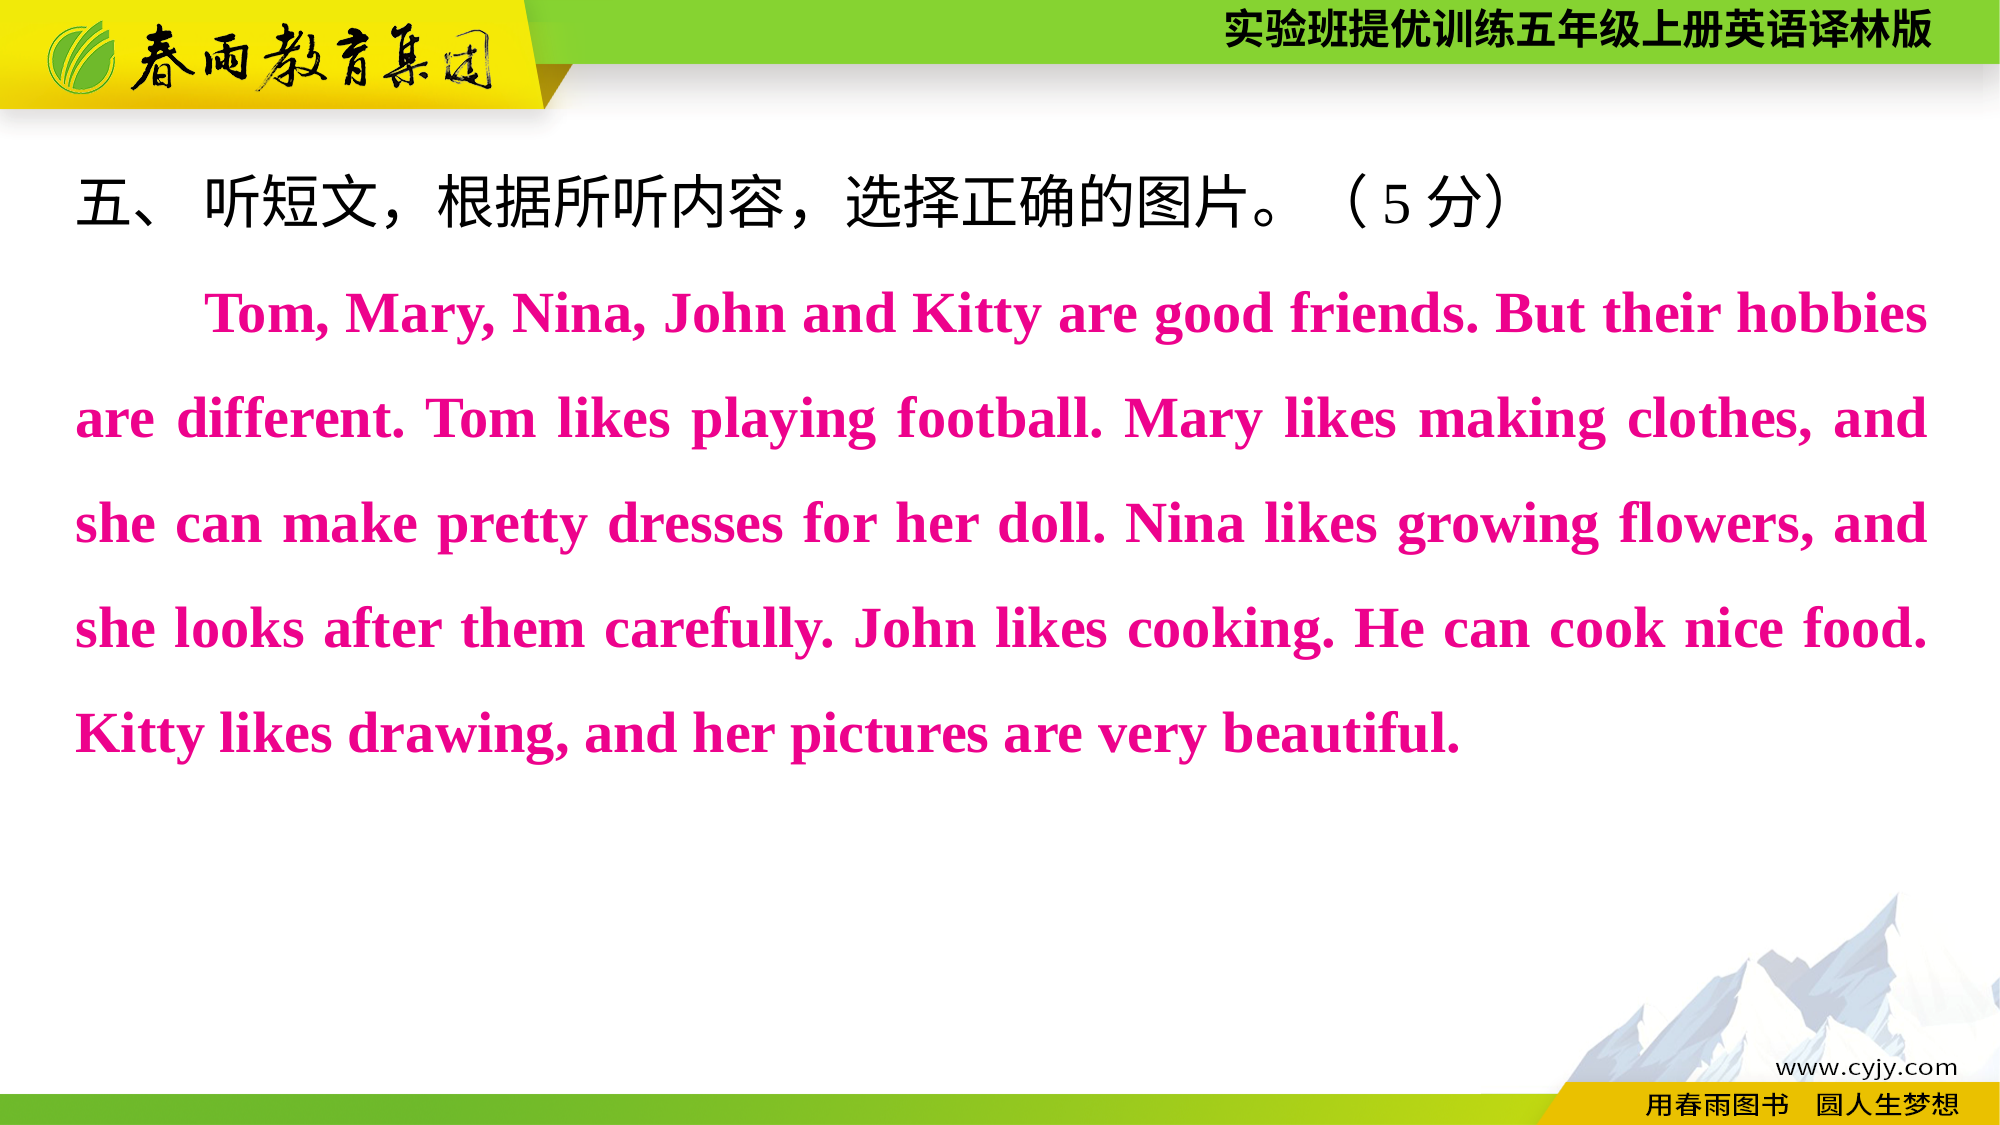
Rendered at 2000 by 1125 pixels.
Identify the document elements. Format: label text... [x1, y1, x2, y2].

picture [0, 0, 2000, 1125]
text_box Tom, Mary, Nina, John and Kitty are good friends. But their hobbies are different. Tom likes playing football. Mary likes making clothes, and she can make pretty dresses for her doll. Nina likes growing flowers, and she looks after them carefully. John likes cooking. He can cook nice food. Kitty likes drawing, and her pictures are very beautiful. [60, 231, 1945, 772]
list 五、 听短文，根据所听内容，选择正确的图片。（5分） [59, 122, 1944, 231]
